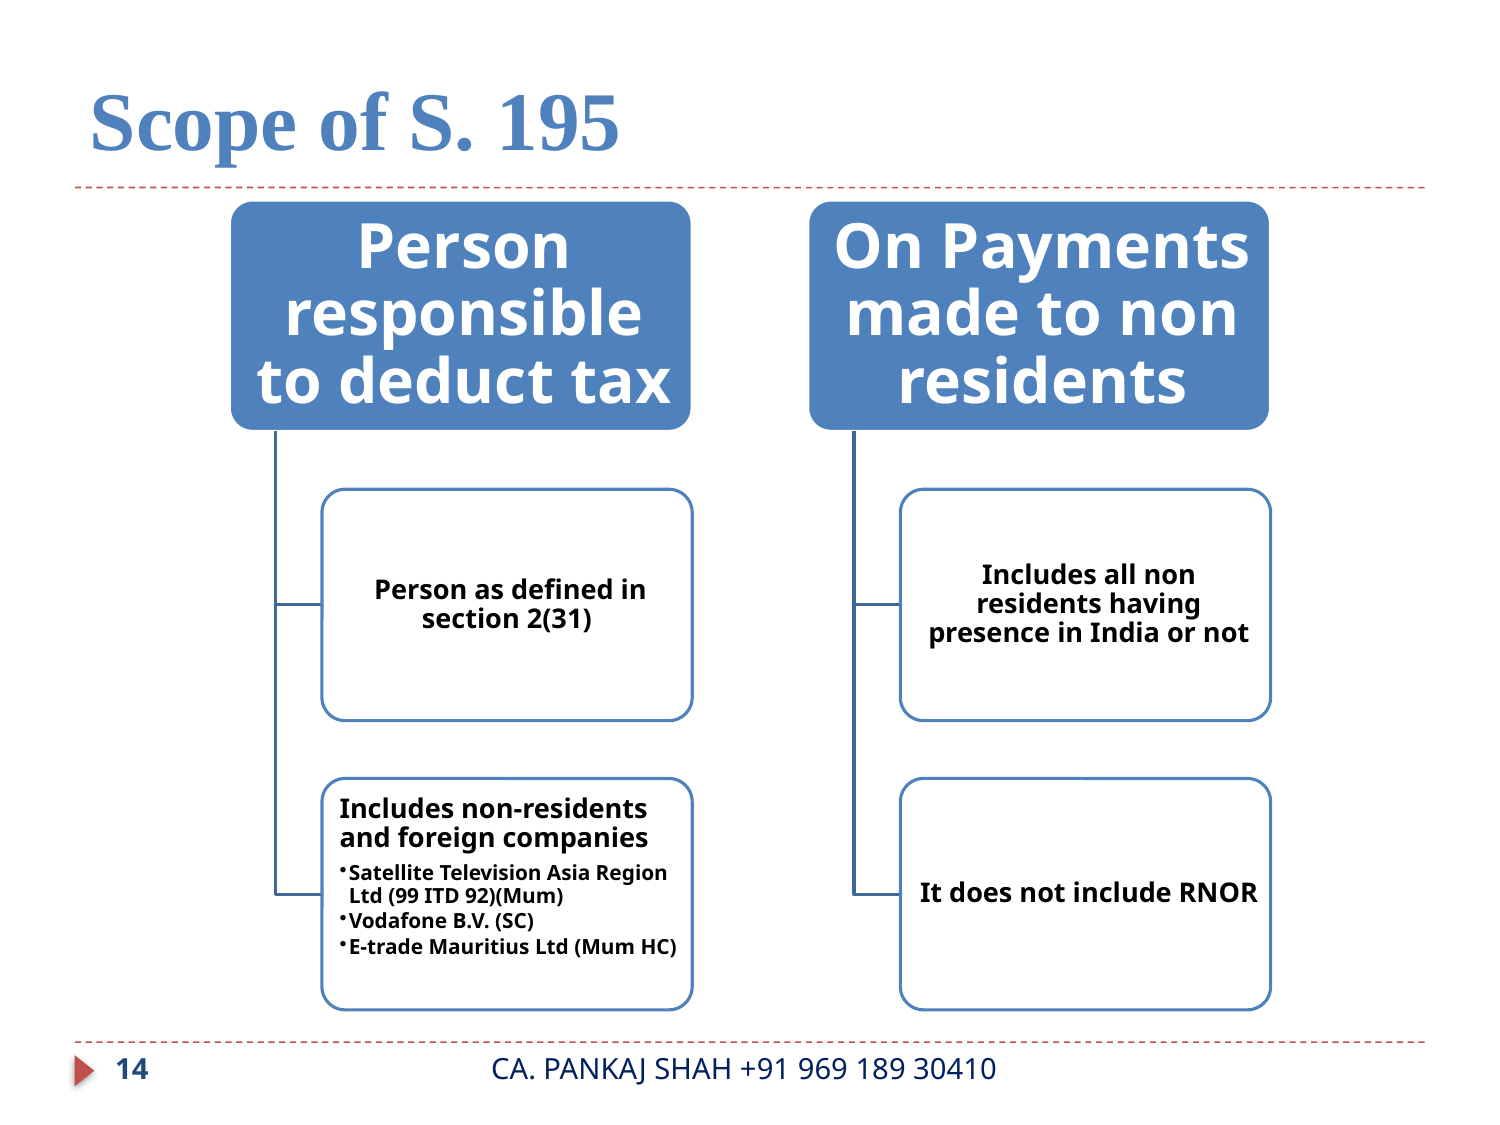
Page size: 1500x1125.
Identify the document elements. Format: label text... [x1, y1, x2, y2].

slide_number 14 [100, 1042, 426, 1103]
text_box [74, 199, 1426, 1011]
text_box CA. PANKAJ SHAH +91 969 189 30410 [210, 1042, 1278, 1093]
title Scope of S. 195 [75, 0, 1425, 175]
